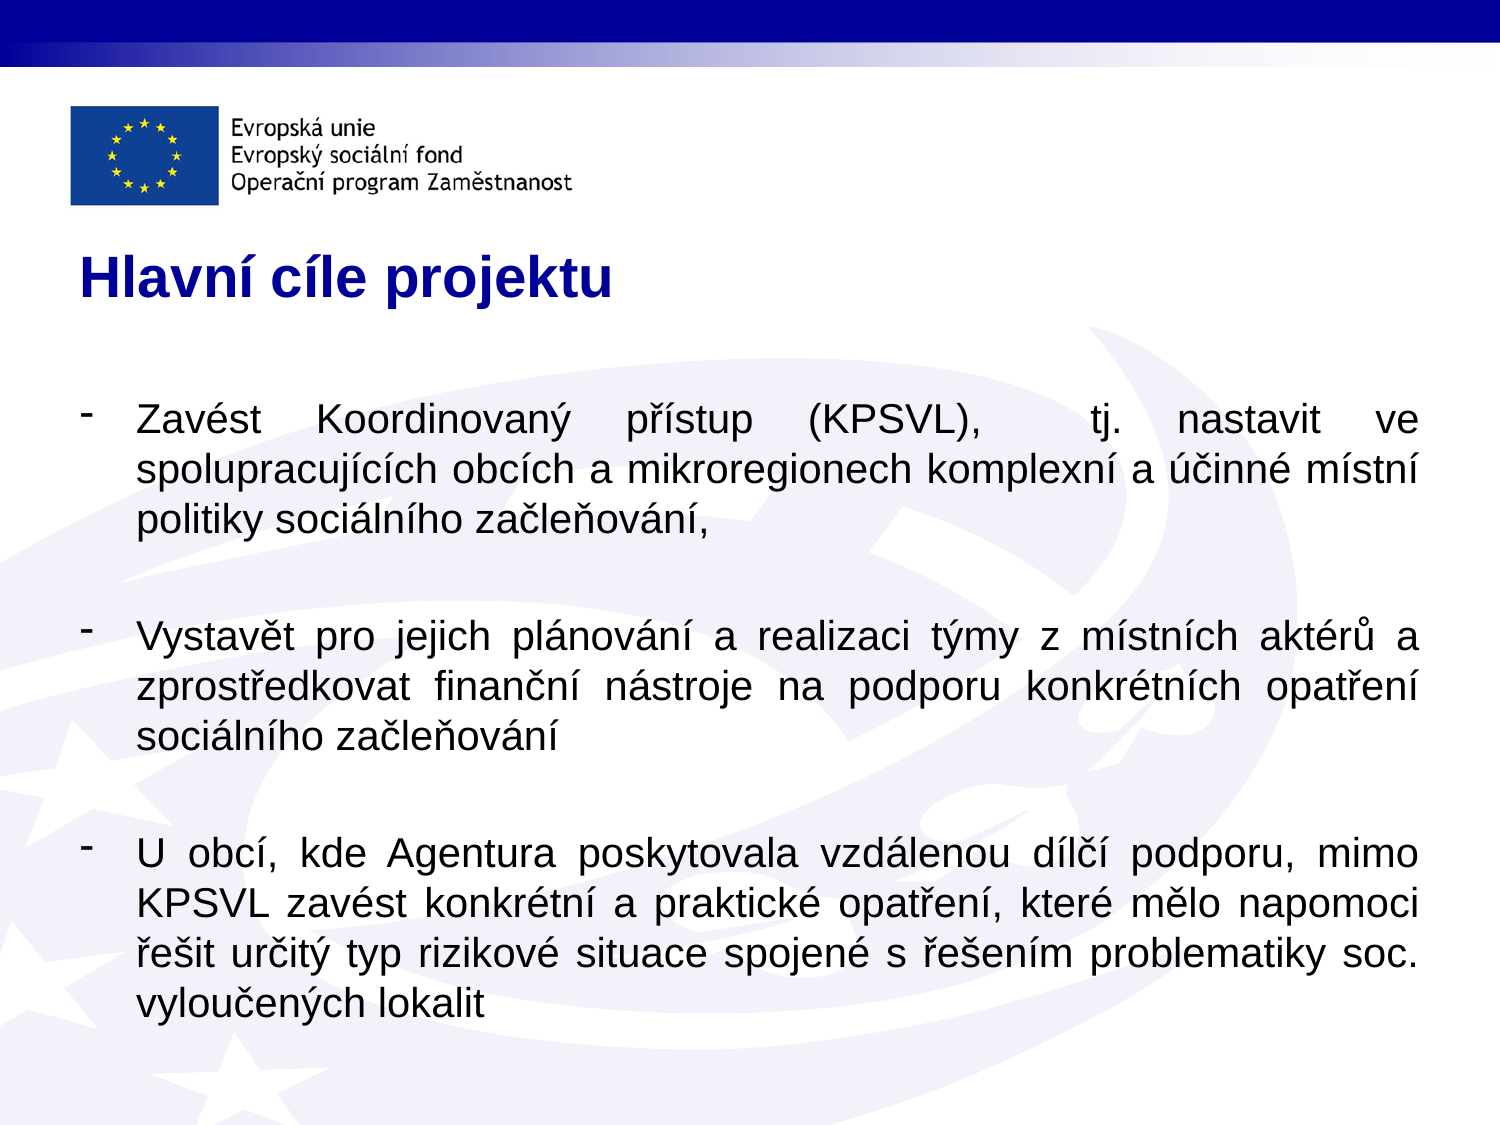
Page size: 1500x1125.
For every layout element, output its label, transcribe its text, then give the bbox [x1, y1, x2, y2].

title Hlavní cíle projektu [64, 231, 1436, 326]
picture [41, 79, 597, 237]
list Zavést Koordinovaný přístup (KPSVL), tj. nastavit ve spolupracujících obcích a mikroregionech komplexní a účinné místní politiky sociálního začleňování, Vystavět pro jejich plánování a realizaci týmy z místních aktérů a zprostředkovat finanční nástroje na podporu konkrétních opatření sociálního začleňování U obcí, kde Agentura poskytovala vzdálenou dílčí podporu, mimo KPSVL zavést konkrétní a praktické opatření, které mělo napomoci řešit určitý typ rizikové situace spojené s řešením problematiky soc. vyloučených lokalit [64, 326, 1436, 1059]
